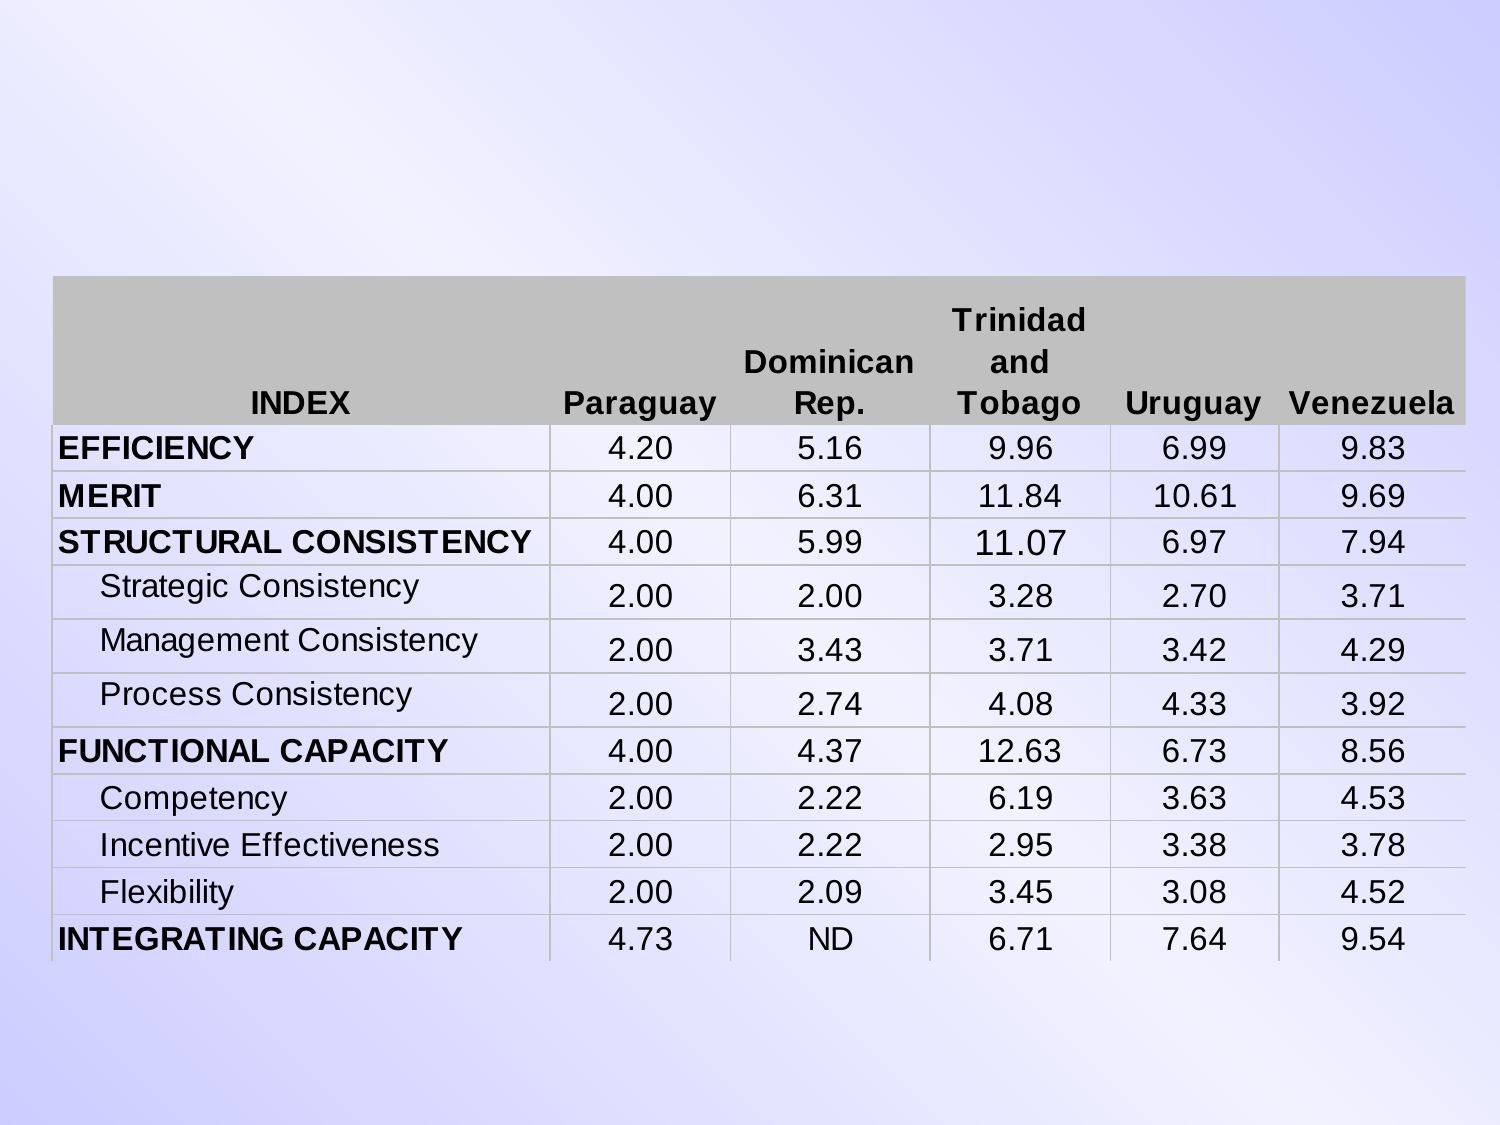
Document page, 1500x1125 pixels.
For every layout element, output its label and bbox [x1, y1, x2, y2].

text_box [50, 274, 1468, 963]
